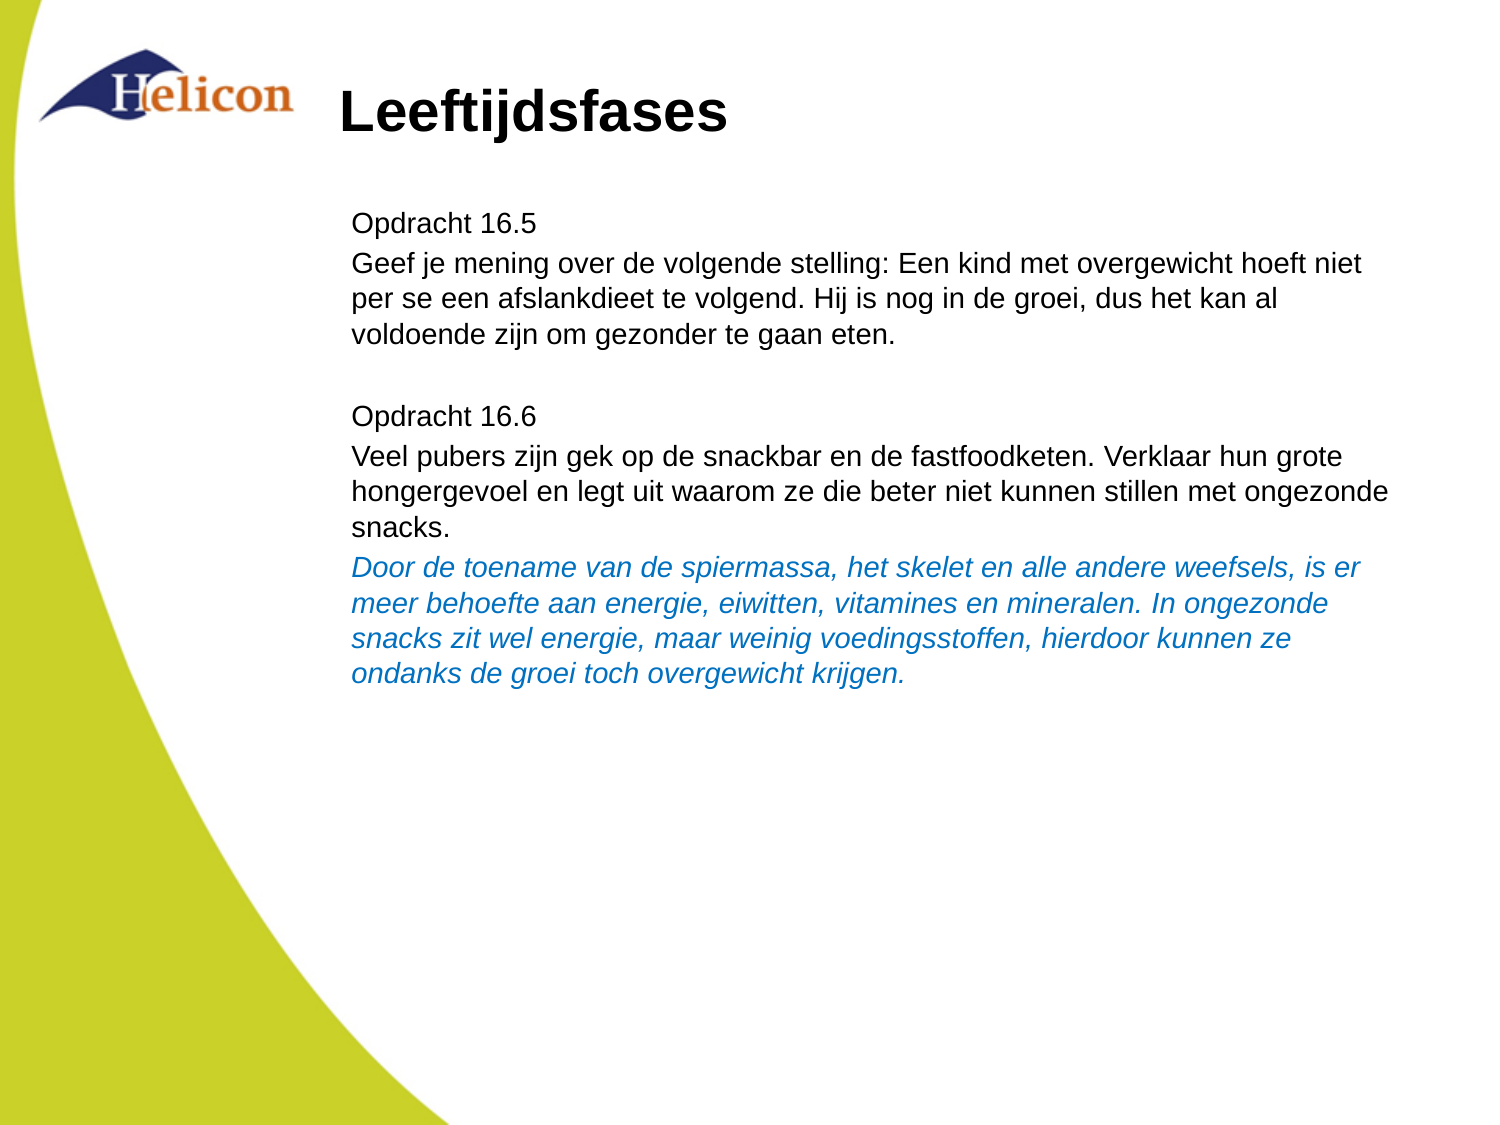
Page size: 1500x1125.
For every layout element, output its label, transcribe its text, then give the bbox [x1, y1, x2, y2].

picture [0, 0, 1500, 1125]
title Leeftijdsfases [324, 54, 1415, 161]
list Opdracht 16.5 Geef je mening over de volgende stelling: Een kind met overgewicht hoeft niet per se een afslankdieet te volgend. Hij is nog in de groei, dus het kan al voldoende zijn om gezonder te gaan eten. Opdracht 16.6 Veel pubers zijn gek op de snackbar en de fastfoodketen. Verklaar hun grote hongergevoel en legt uit waarom ze die beter niet kunnen stillen met ongezonde snacks. Door de toename van de spiermassa, het skelet en alle andere weefsels, is er meer behoefte aan energie, eiwitten, vitamines en mineralen. In ongezonde snacks zit wel energie, maar weinig voedingsstoffen, hierdoor kunnen ze ondanks de groei toch overgewicht krijgen. [336, 196, 1425, 1005]
